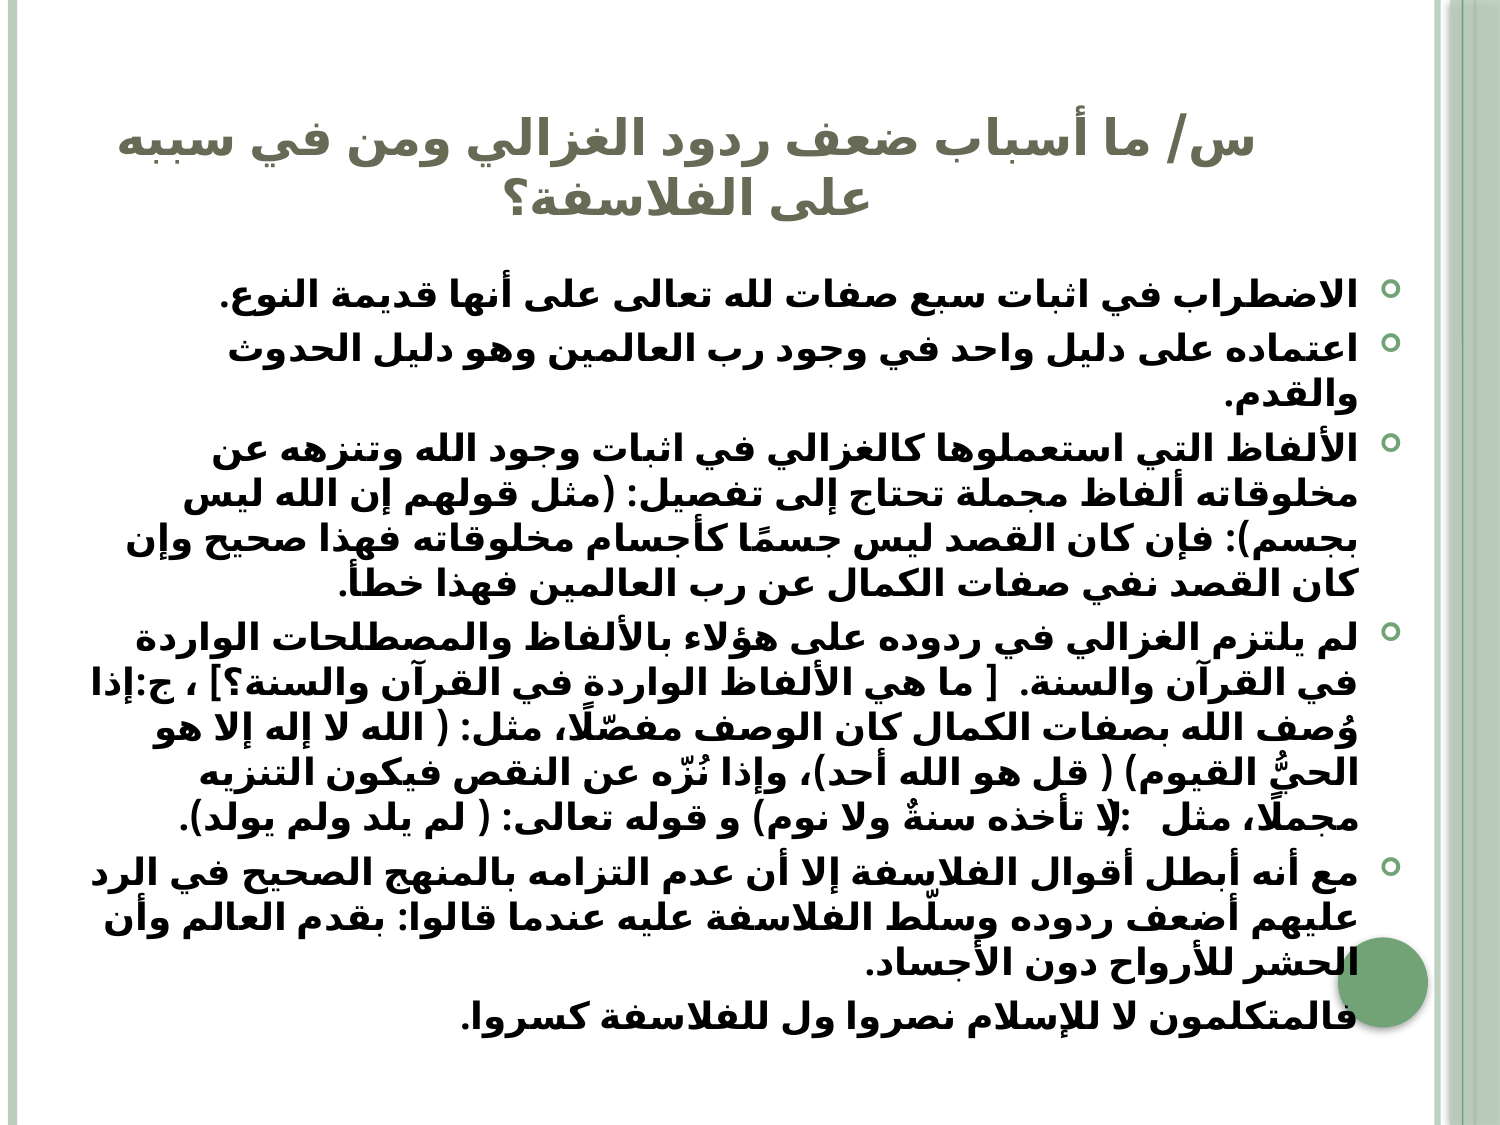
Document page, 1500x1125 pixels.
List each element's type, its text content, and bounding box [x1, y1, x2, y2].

list الاضطراب في اثبات سبع صفات لله تعالى على أنها قديمة النوع. اعتماده على دليل واحد في وجود رب العالمين وهو دليل الحدوث والقدم. الألفاظ التي استعملوها كالغزالي في اثبات وجود الله وتنزهه عن مخلوقاته ألفاظ مجملة تحتاج إلى تفصيل: (مثل قولهم إن الله ليس بجسم): فإن كان القصد ليس جسمًا كأجسام مخلوقاته فهذا صحيح وإن كان القصد نفي صفات الكمال عن رب العالمين فهذا خطأ. لم يلتزم الغزالي في ردوده على هؤلاء بالألفاظ والمصطلحات الواردة في القرآن والسنة. [ ما هي الألفاظ الواردة في القرآن والسنة؟] ، ج:إذا وُصف الله بصفات الكمال كان الوصف مفصّلًا، مثل: ( الله لا إله إلا هو الحيُّ القيوم) ( قل هو الله أحد)، وإذا نُزّه عن النقص فيكون التنزيه مجملًا، مثل:( لا تأخذه سنةٌ ولا نوم) و قوله تعالى: ( لم يلد ولم يولد). مع أنه أبطل أقوال الفلاسفة إلا أن عدم التزامه بالمنهج الصحيح في الرد عليهم أضعف ردوده وسلّط الفلاسفة عليه عندما قالوا: بقدم العالم وأن الحشر للأرواح دون الأجساد. فالمتكلمون لا للإسلام نصروا ول للفلاسفة كسروا. [75, 262, 1412, 1062]
title س/ ما أسباب ضعف ردود الغزالي ومن في سببه على الفلاسفة؟ [75, 45, 1300, 233]
